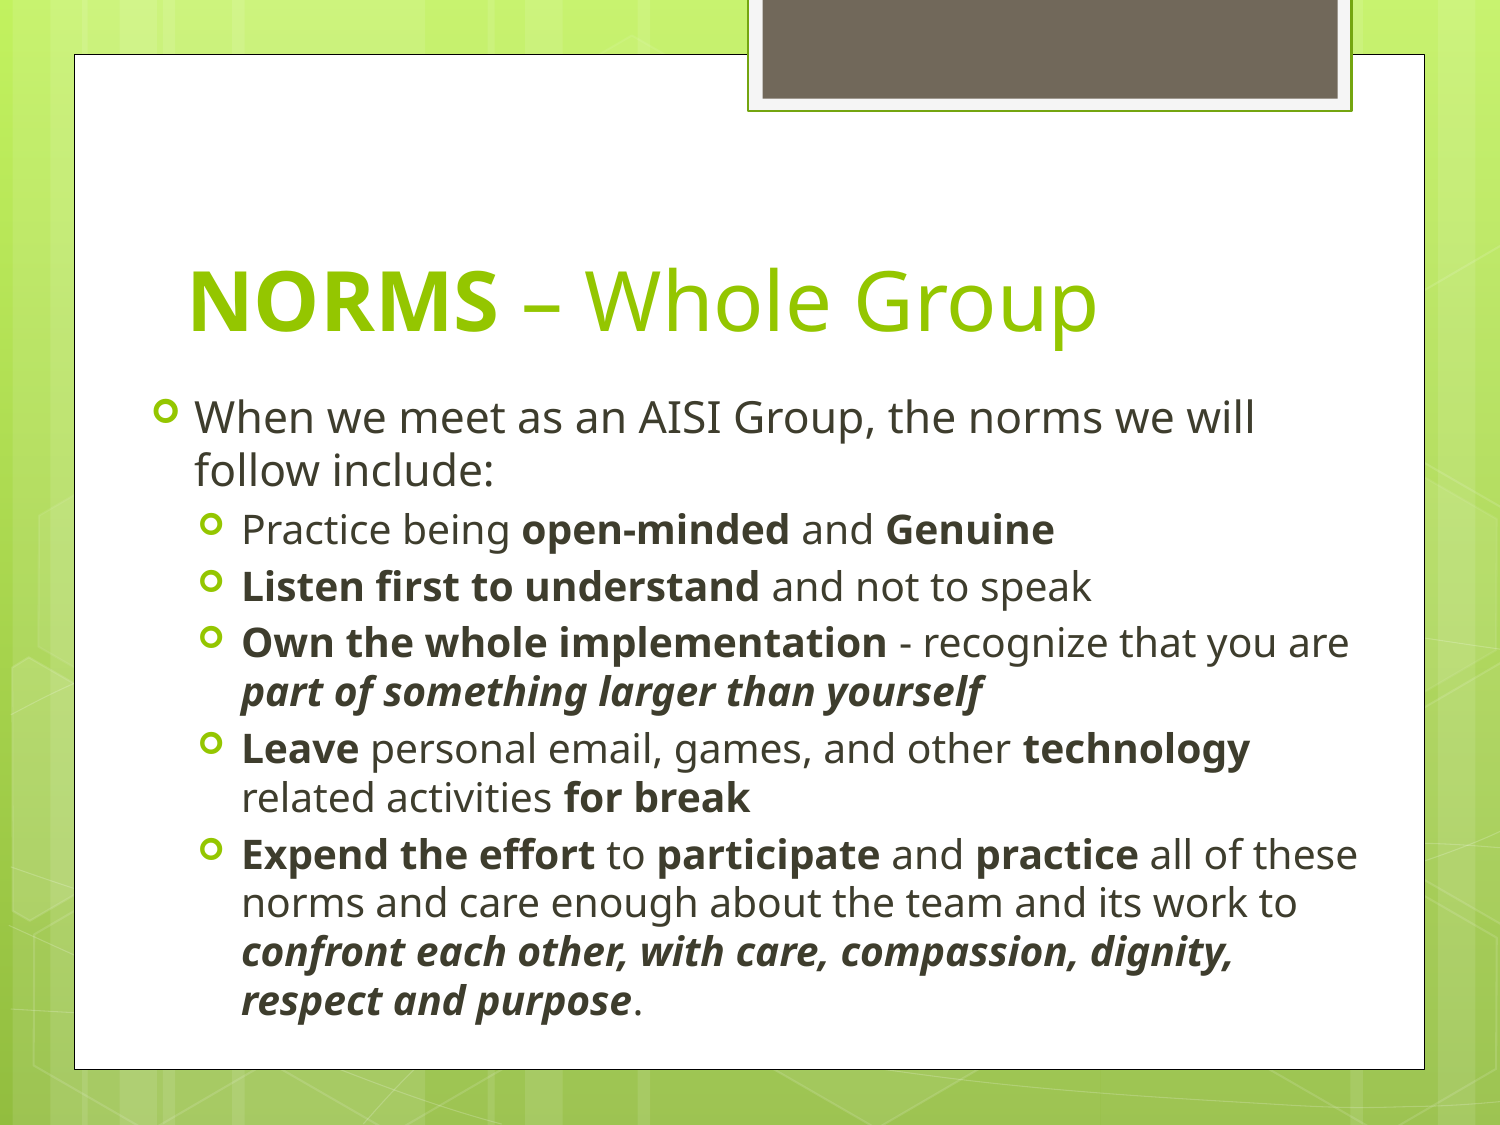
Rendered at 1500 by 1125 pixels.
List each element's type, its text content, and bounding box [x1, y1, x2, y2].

title NORMS – Whole Group [171, 168, 1324, 357]
list When we meet as an AISI Group, the norms we will follow include: Practice being open-minded and Genuine Listen first to understand and not to speak Own the whole implementation - recognize that you are part of something larger than yourself Leave personal email, games, and other technology related activities for break Expend the effort to participate and practice all of these norms and care enough about the team and its work to confront each other, with care, compassion, dignity, respect and purpose. [125, 381, 1375, 1038]
